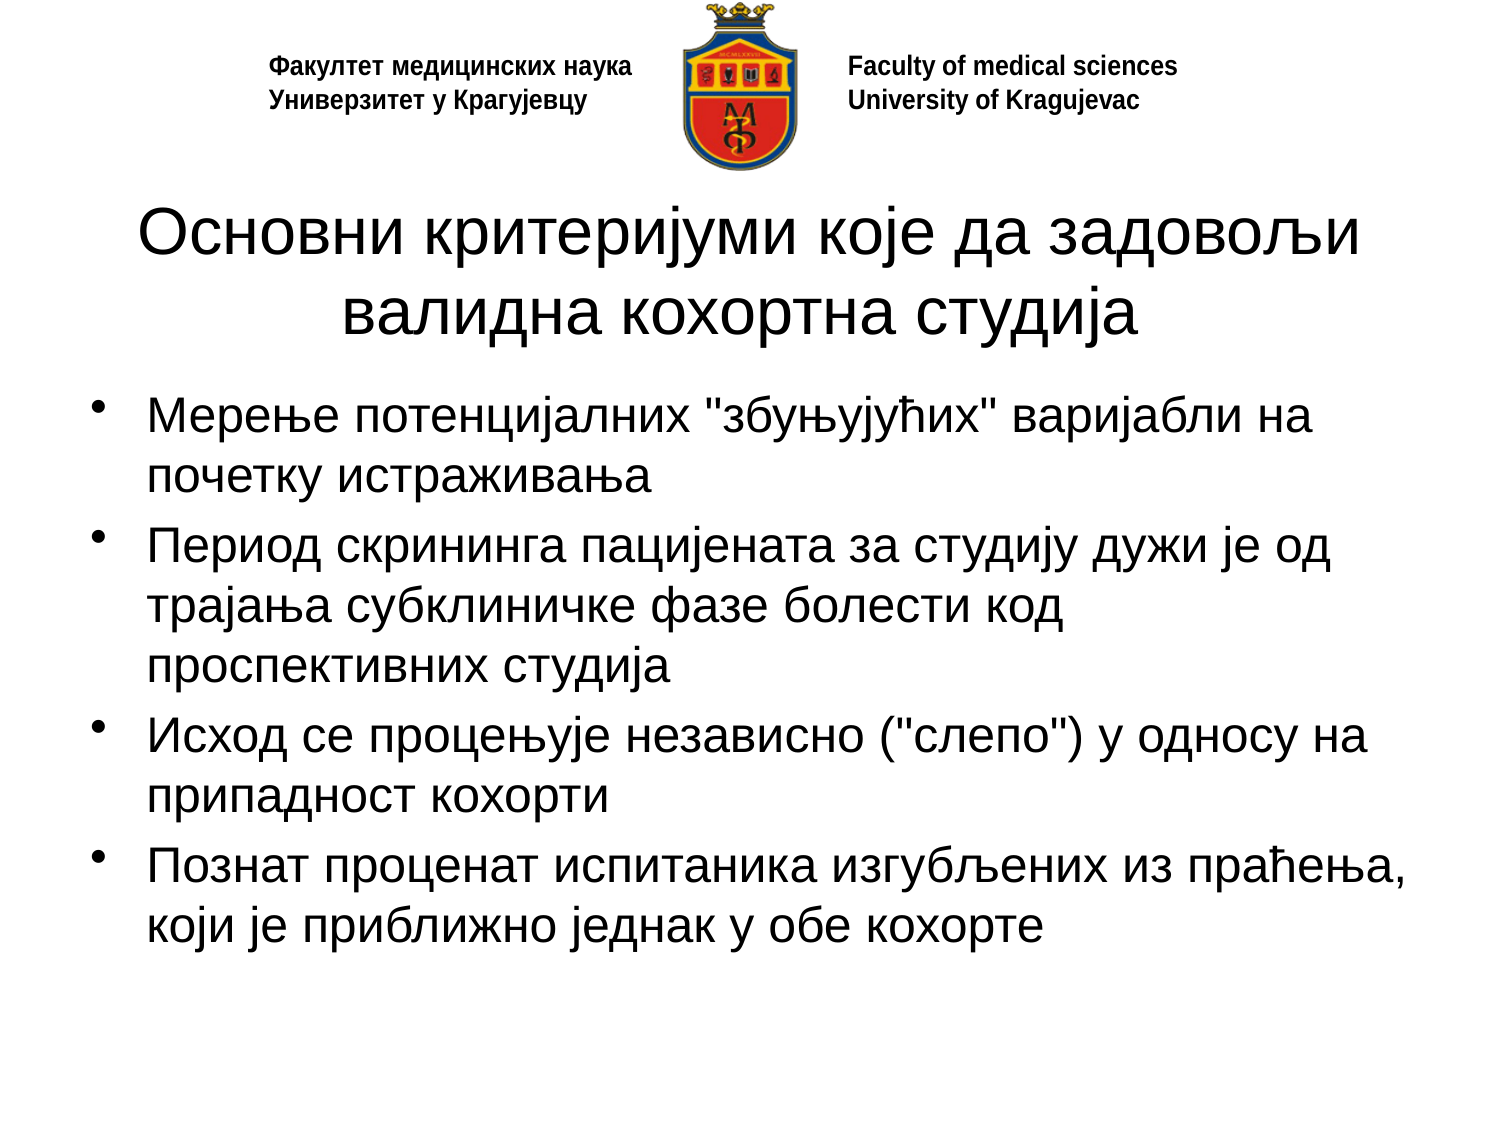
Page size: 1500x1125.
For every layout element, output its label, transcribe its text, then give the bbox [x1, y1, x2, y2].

title Основни критеријуми које да задовољи валидна кохортна студија [74, 173, 1426, 362]
list Мерење потенцијалних "збуњујућих" варијабли на почетку истраживања Период скрининга пацијената за студију дужи је од трајања субклиничке фазе болести код проспективних студија Исход се процењује независно ("слепо") у односу на припадност кохорти Познат проценат испитаника изгубљених из праћења, који је приближно једнак у обе кохорте [74, 374, 1426, 1118]
